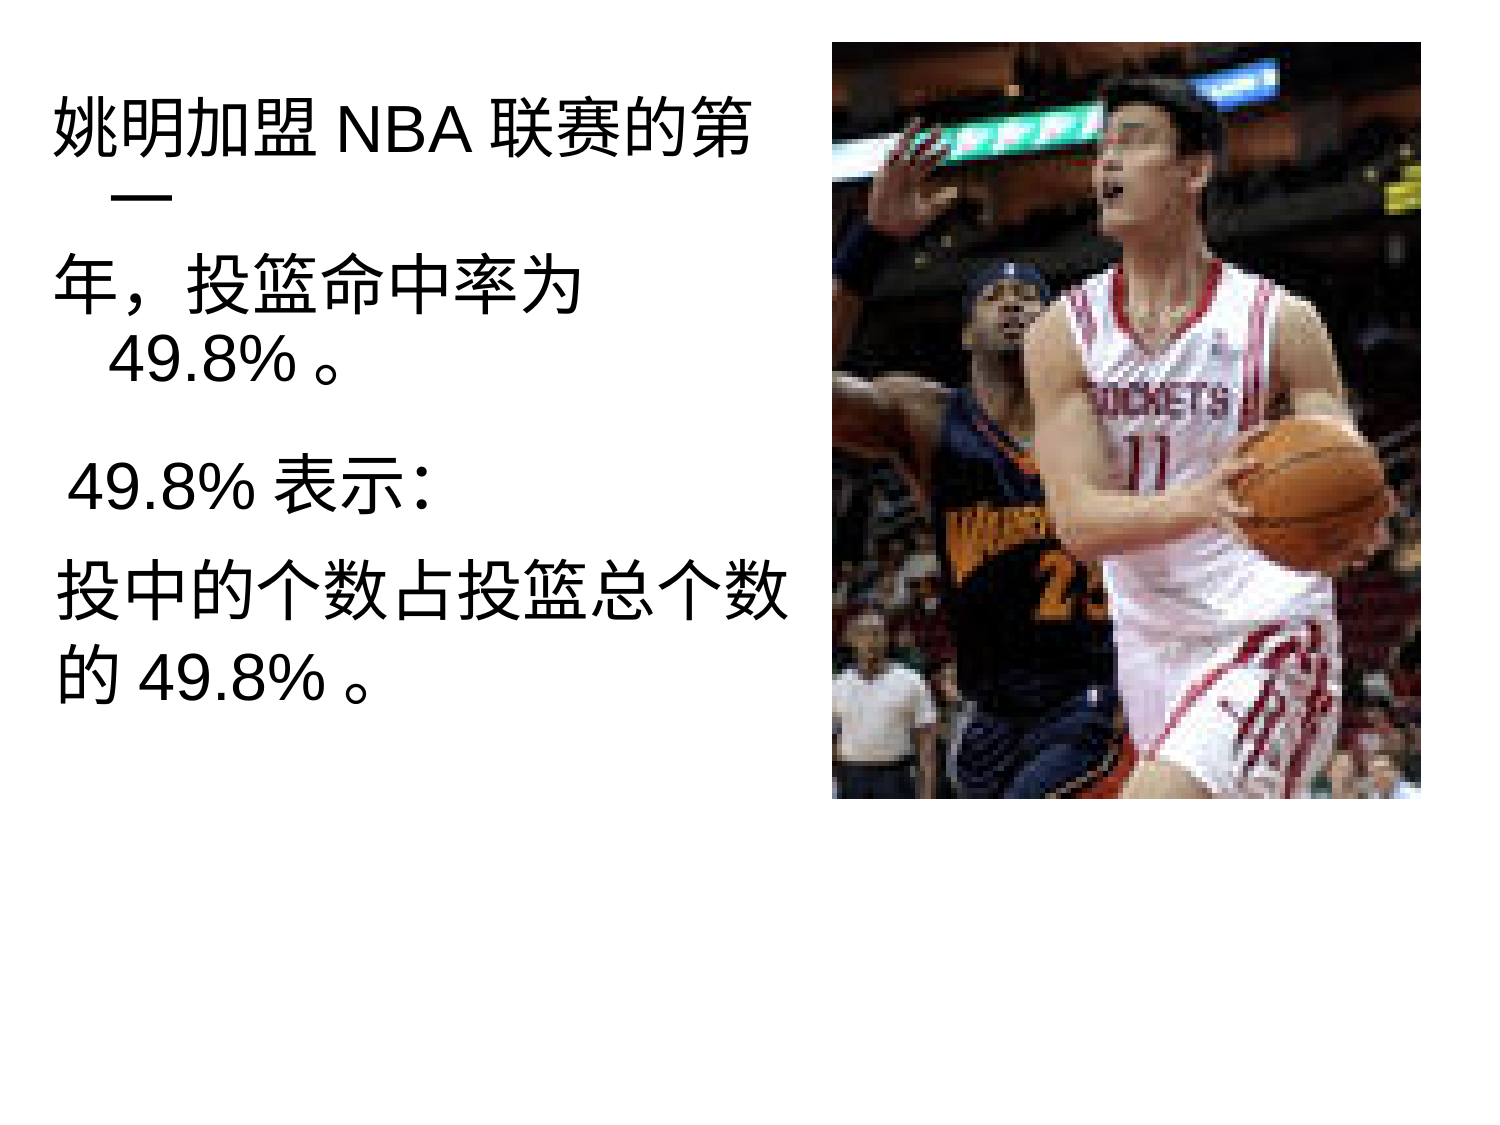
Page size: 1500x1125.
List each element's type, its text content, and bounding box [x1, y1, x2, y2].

picture [832, 42, 1421, 799]
list 姚明加盟NBA联赛的第一 年，投篮命中率为49.8%。 [37, 87, 818, 277]
text_box 投中的个数占投篮总个数 的49.8%。 [41, 550, 821, 799]
text_box 49.8%表示： [53, 444, 821, 516]
